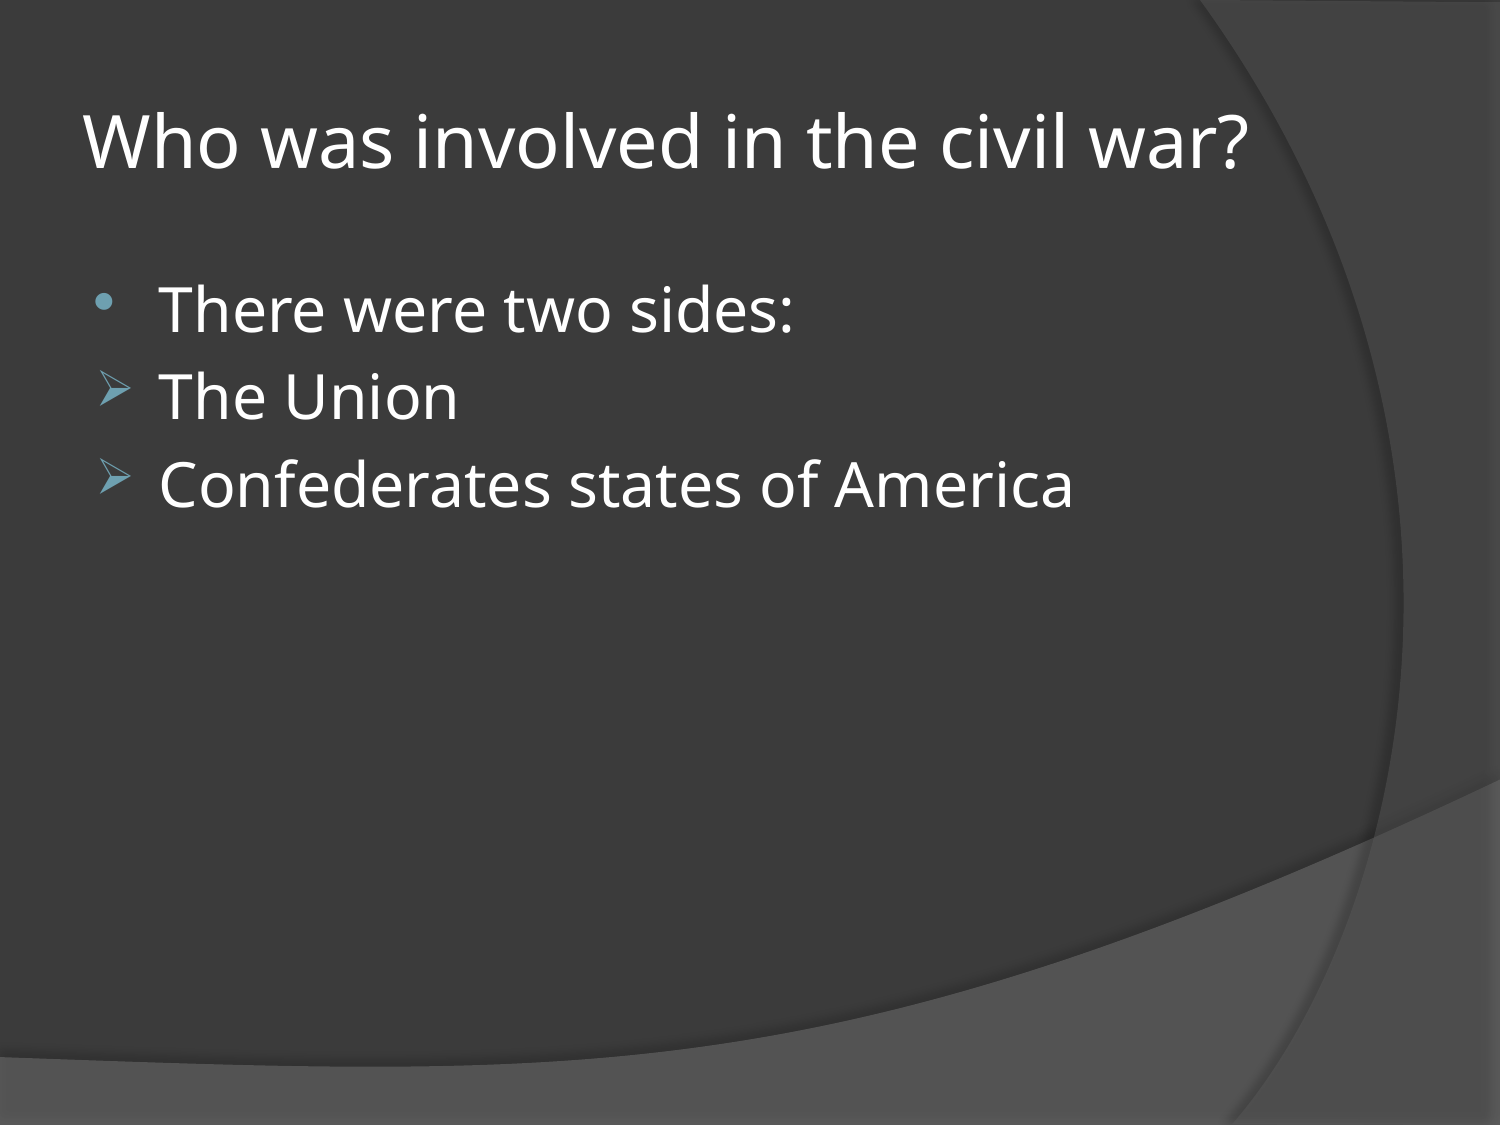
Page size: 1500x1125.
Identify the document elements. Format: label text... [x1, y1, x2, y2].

title Who was involved in the civil war? [75, 45, 1300, 233]
list There were two sides: The Union Confederates states of America [75, 262, 1300, 1005]
